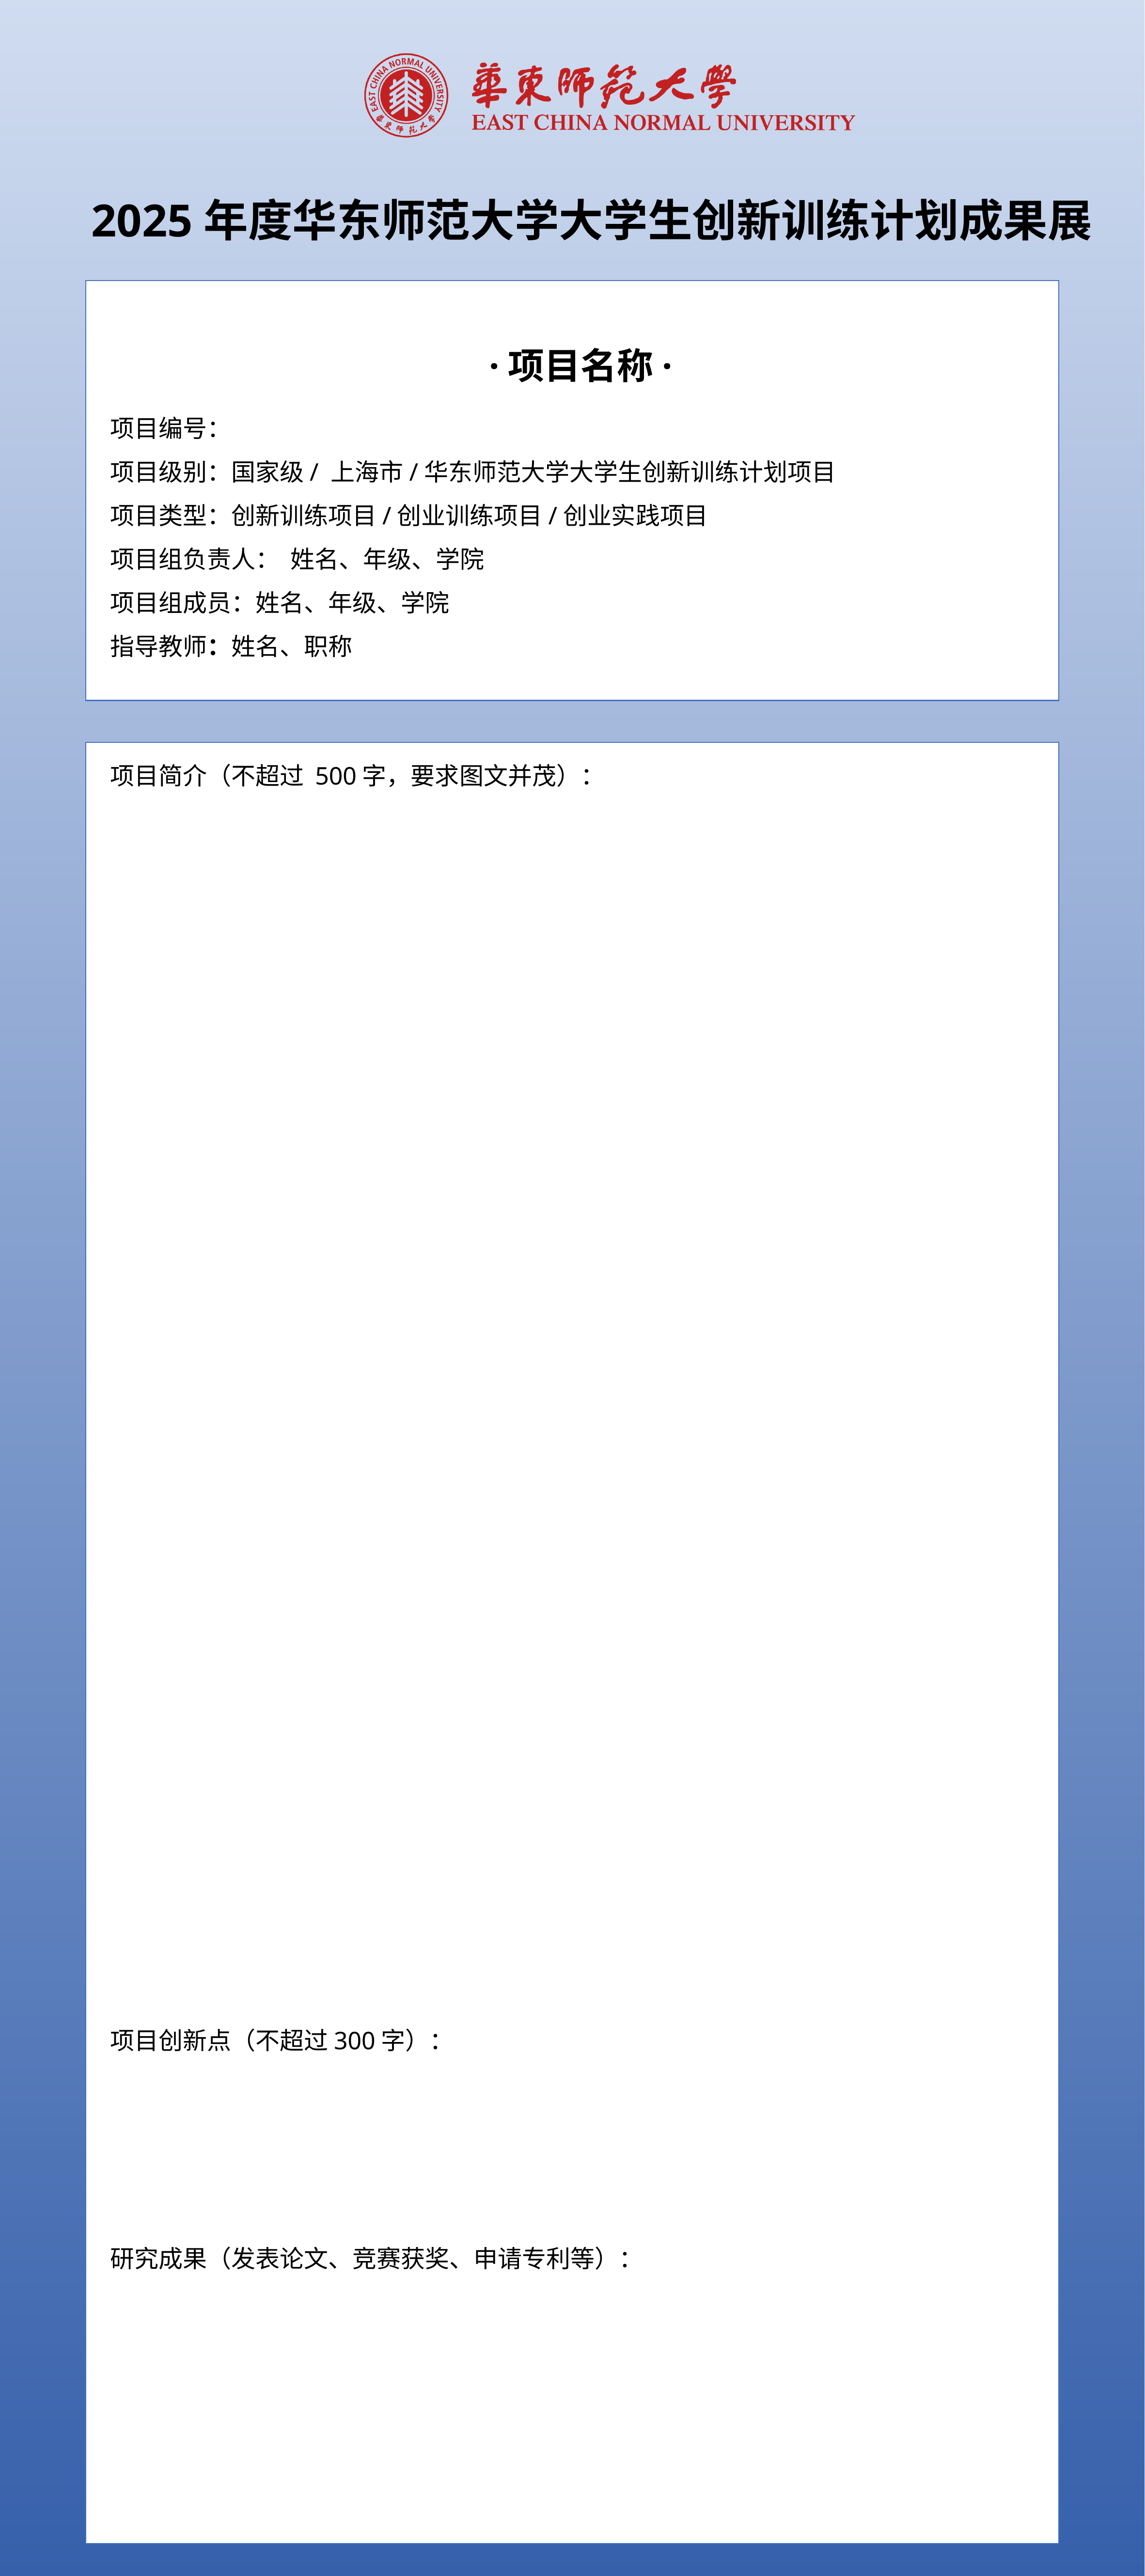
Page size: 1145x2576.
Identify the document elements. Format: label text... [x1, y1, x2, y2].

text_box 2025年度华东师范大学大学生创新训练计划成果展 [84, 188, 1100, 250]
text_box 项目简介（不超过 500字，要求图文并茂）： 项目创新点（不超过300字）： 研究成果（发表论文、竞赛获奖、申请专利等）： [85, 742, 1059, 2544]
picture [337, 40, 855, 158]
text_box ·项目名称· 项目编号： 项目级别：国家级/ 上海市/华东师范大学大学生创新训练计划项目 项目类型：创新训练项目/创业训练项目/创业实践项目 项目组负责人： 姓名、年级、学院 项目组成员：姓名、年级、学院 指导教师：姓名、职称 [85, 280, 1059, 701]
